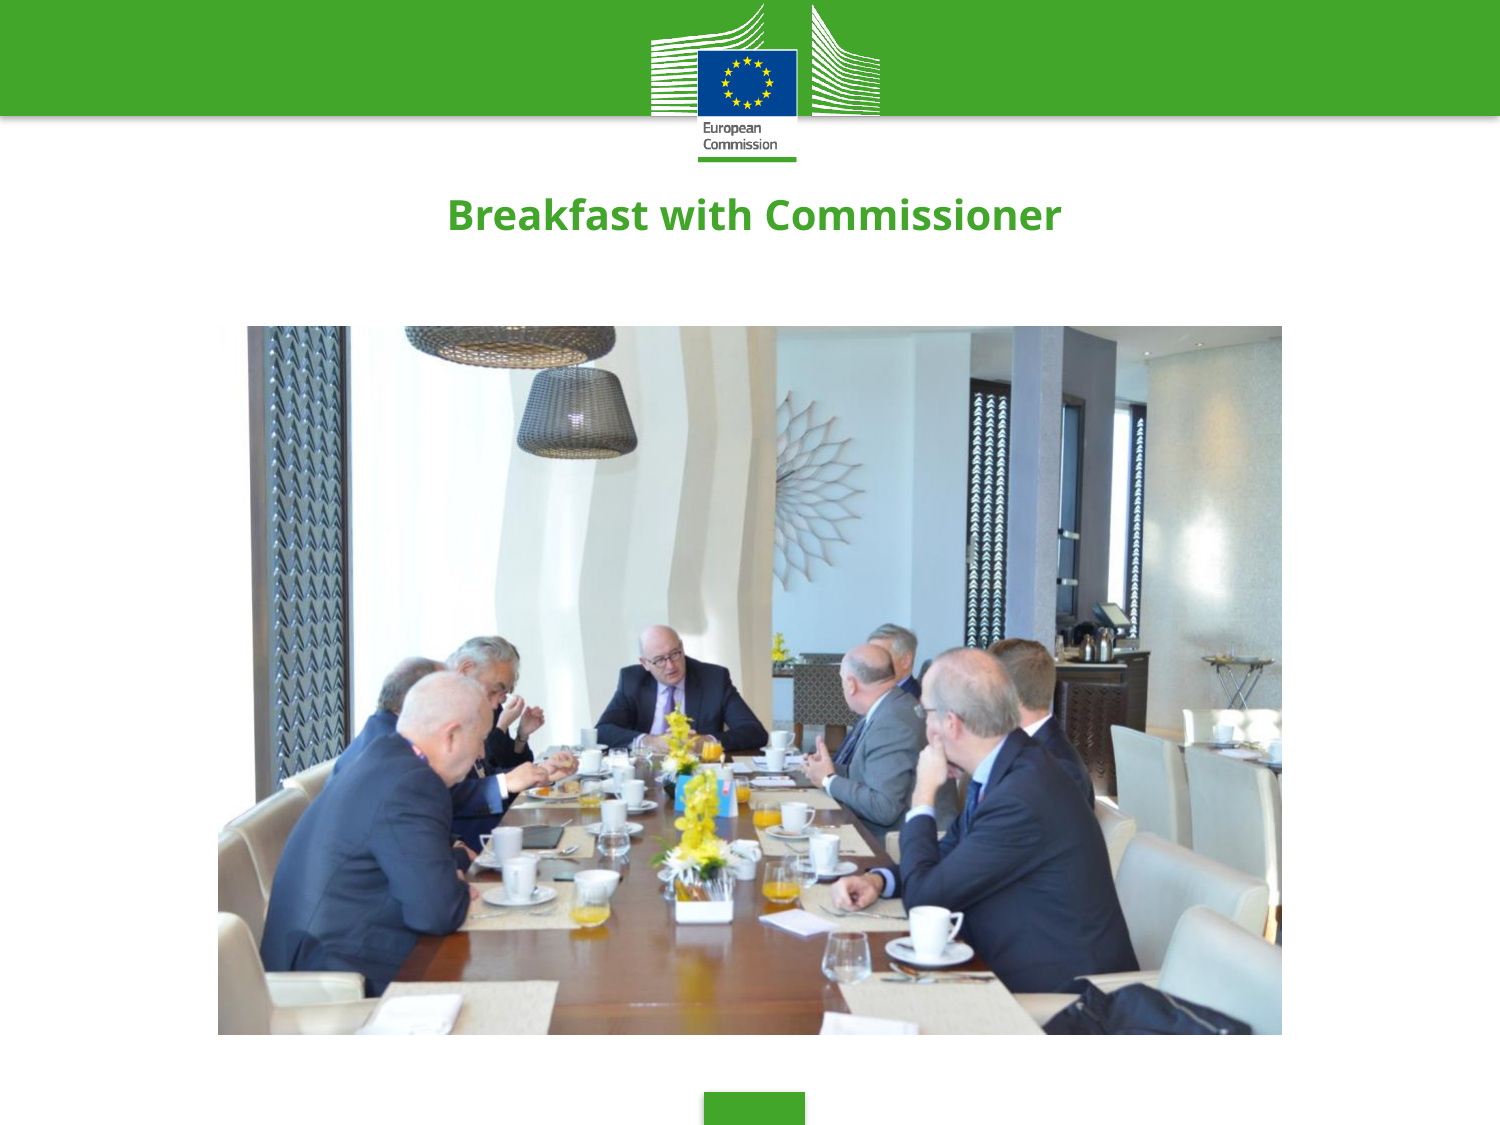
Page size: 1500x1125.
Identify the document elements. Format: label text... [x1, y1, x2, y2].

picture [218, 325, 1282, 1036]
picture [614, 3, 880, 172]
title Breakfast with Commissioner [50, 172, 1459, 256]
